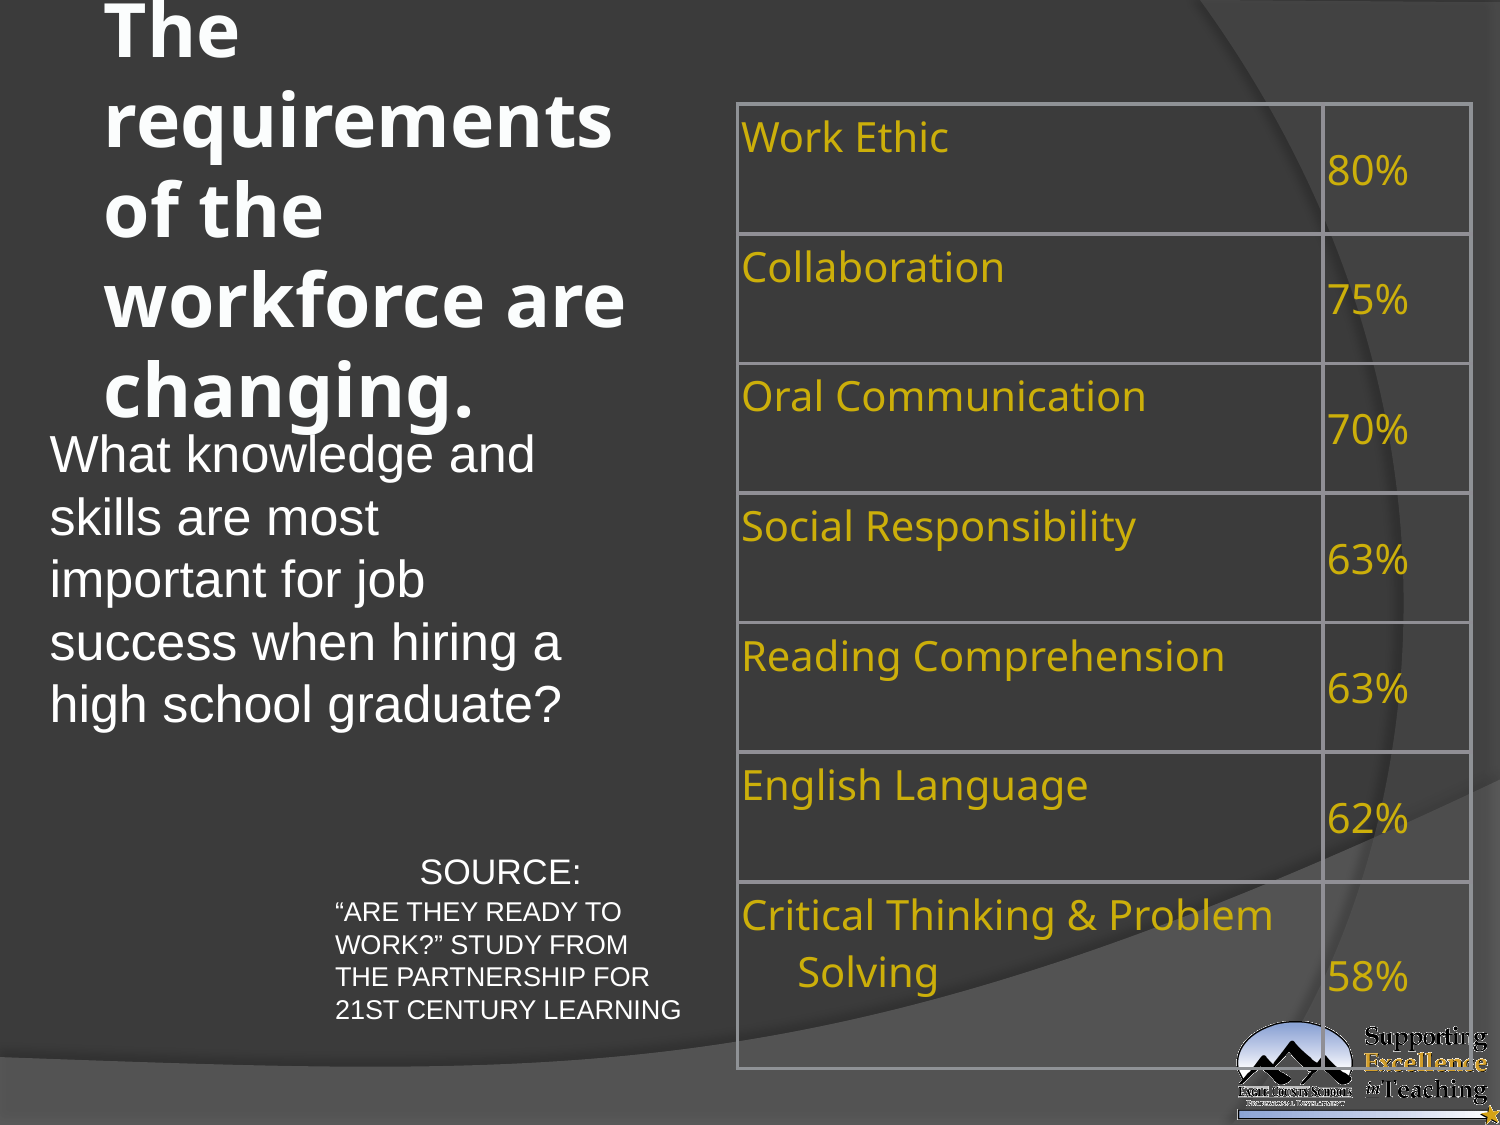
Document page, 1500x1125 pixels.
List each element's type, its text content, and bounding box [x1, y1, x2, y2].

table_header Work Ethic [739, 106, 1321, 232]
table_cell English Language [739, 754, 1321, 880]
table_cell 62% [1325, 754, 1469, 880]
table_cell 63% [1325, 624, 1469, 750]
picture [1236, 1020, 1500, 1125]
table_cell 70% [1325, 365, 1469, 491]
title The requirements of the workforce are changing. [49, 66, 688, 348]
table_cell 75% [1325, 236, 1469, 362]
text_box SOURCE: [419, 848, 592, 889]
table_cell Reading Comprehension [739, 624, 1321, 750]
text_box What knowledge and skills are most important for job success when hiring a high school graduate? [49, 381, 570, 773]
table_header 80% [1325, 106, 1469, 232]
table_cell Collaboration [739, 236, 1321, 362]
table_cell 63% [1325, 495, 1469, 621]
table_cell Critical Thinking & Problem Solving [739, 884, 1321, 1067]
table_cell Oral Communication [739, 365, 1321, 491]
table_cell Social Responsibility [739, 495, 1321, 621]
table_cell 58% [1325, 884, 1469, 1067]
text_box “ARE THEY READY TO WORK?” STUDY FROM THE PARTNERSHIP FOR 21ST CENTURY LEARNING [334, 889, 688, 1030]
